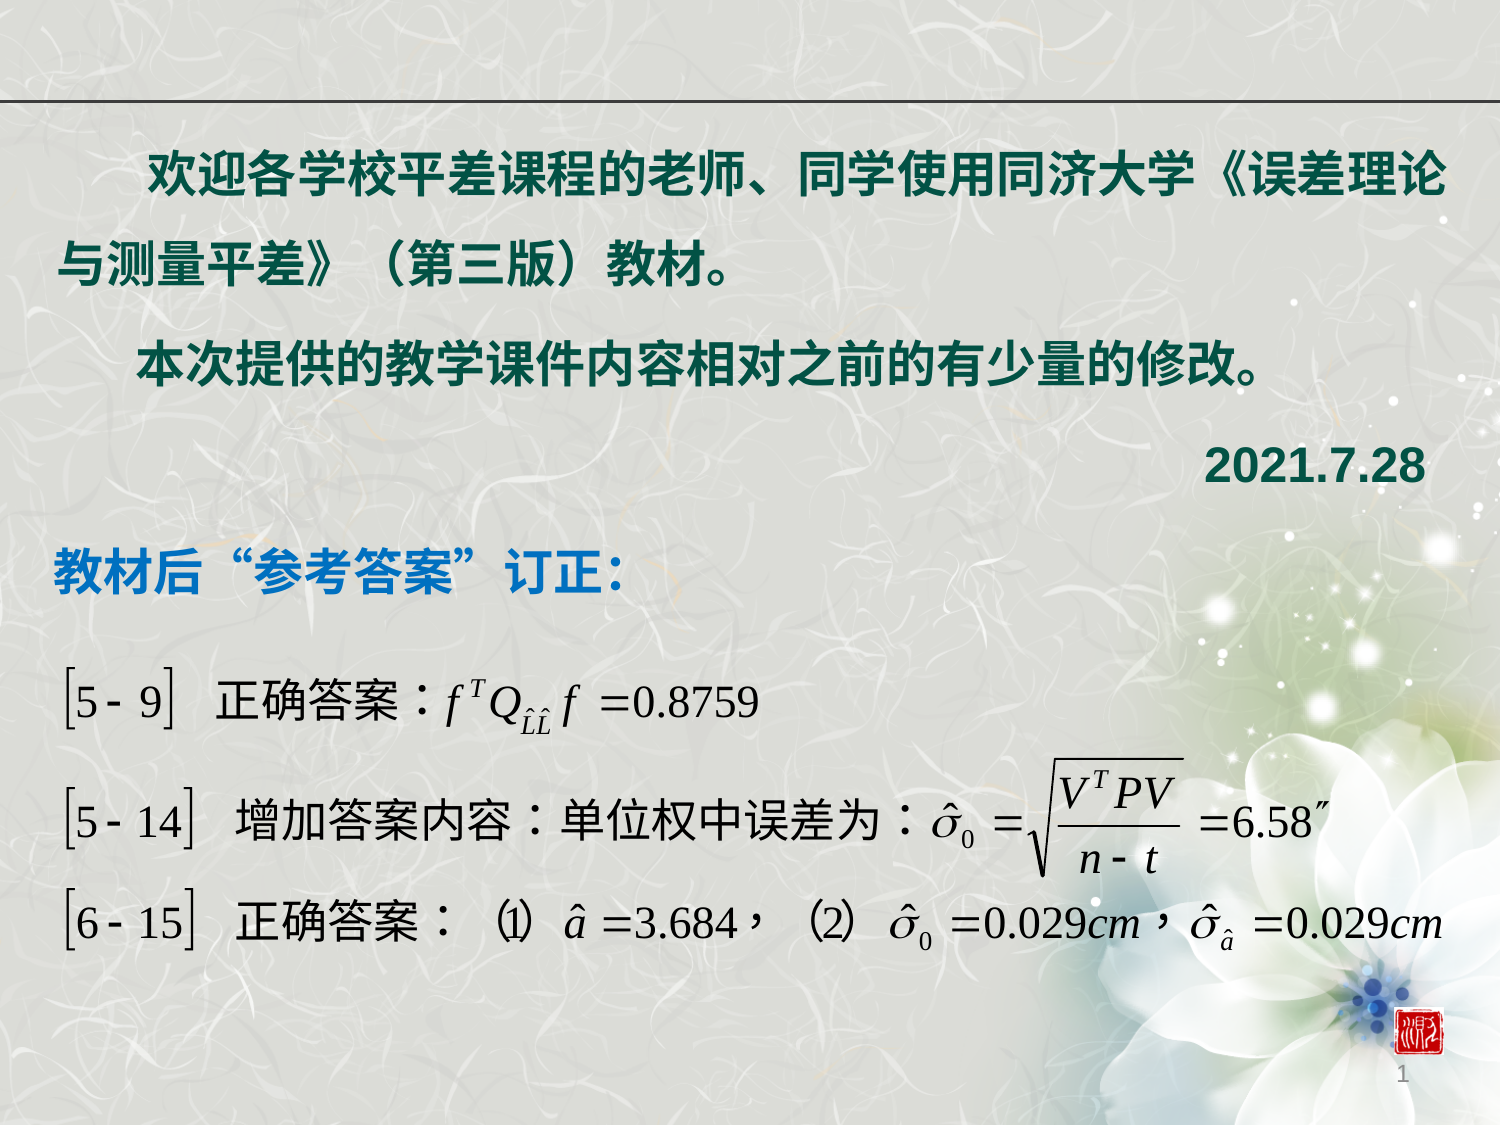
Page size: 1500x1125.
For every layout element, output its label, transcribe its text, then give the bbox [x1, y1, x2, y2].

picture [0, 103, 1500, 1125]
picture [0, 0, 1500, 100]
list 欢迎各学校平差课程的老师、同学使用同济大学《误差理论与测量平差》（第三版）教材。 本次提供的教学课件内容相对之前的有少量的修改。 2021.7.28 [41, 105, 1500, 610]
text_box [58, 667, 1454, 961]
slide_number 1 [1074, 1042, 1425, 1103]
text_box 教材后“参考答案”订正： [38, 515, 668, 609]
